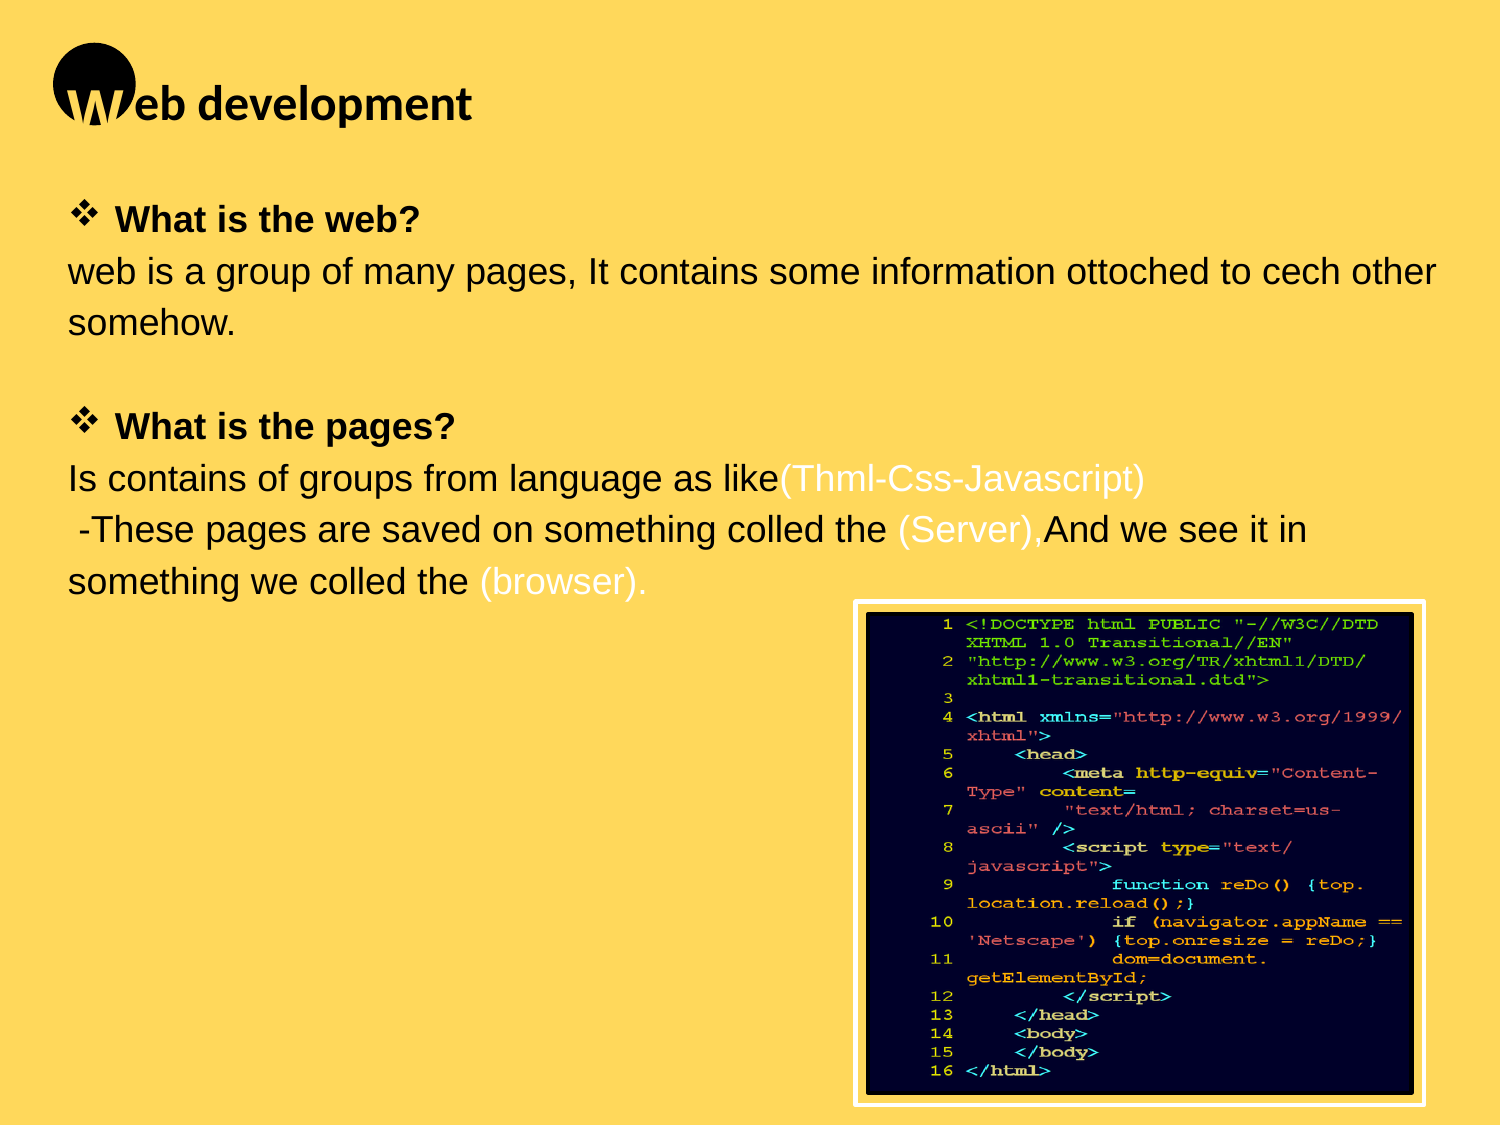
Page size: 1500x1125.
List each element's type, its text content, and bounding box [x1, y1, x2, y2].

text_box What is the web? web is a group of many pages, It contains some information ottoched to cech other somehow. What is the pages? Is contains of groups from language as like(Thml-Css-Javascript) -These pages are saved on something colled the (Server),And we see it in something we colled the (browser). [53, 180, 1500, 610]
text_box W [53, 66, 172, 152]
text_box [54, 40, 134, 66]
text_box [853, 599, 1426, 1107]
text_box eb development [133, 63, 489, 139]
